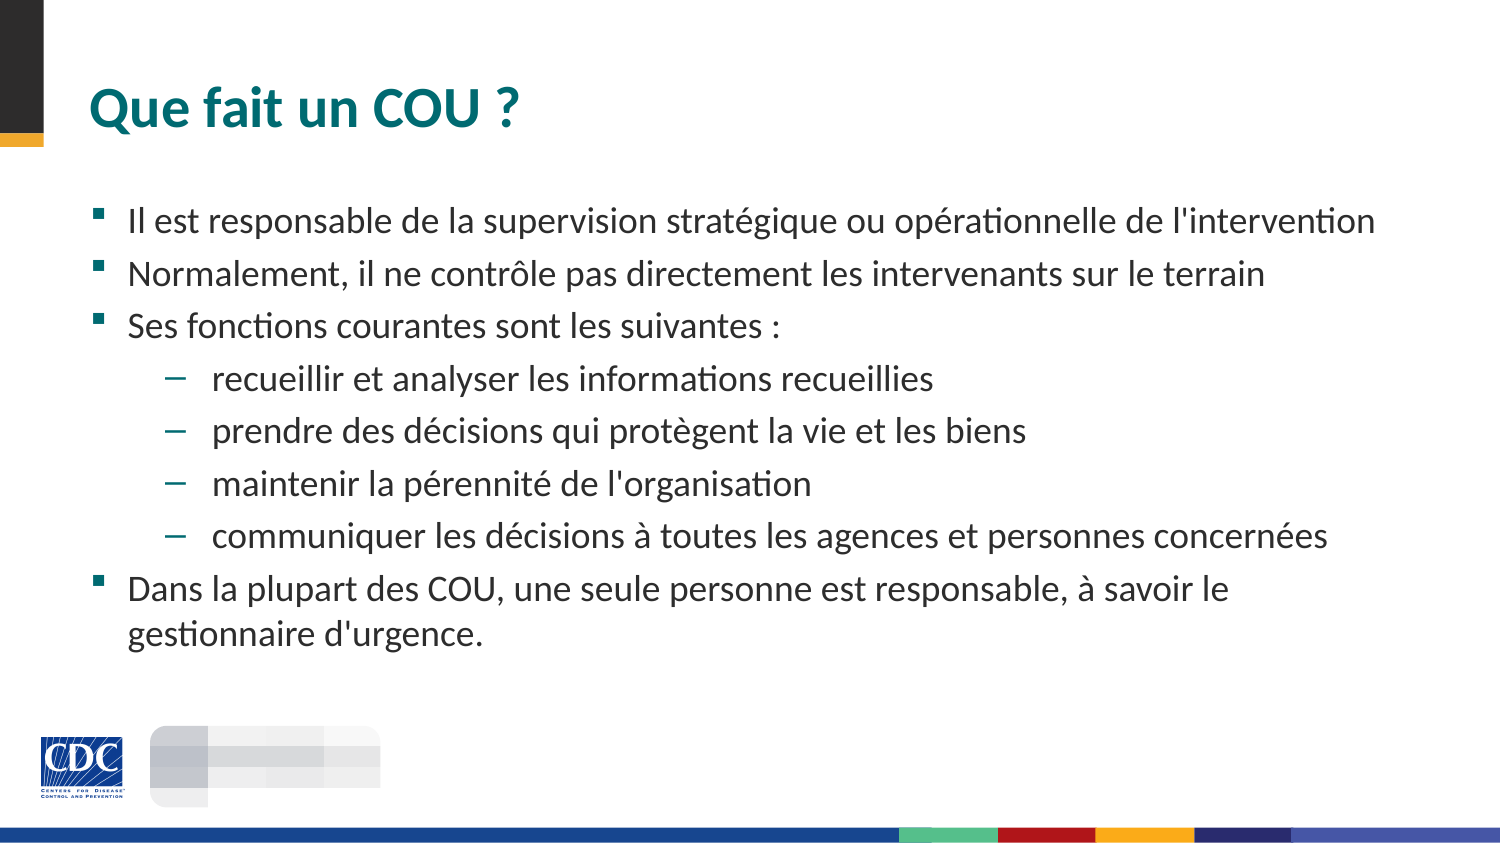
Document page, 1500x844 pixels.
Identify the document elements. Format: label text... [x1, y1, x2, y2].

title Que fait un COU ? [75, 33, 1425, 147]
picture [41, 737, 125, 798]
list Il est responsable de la supervision stratégique ou opérationnelle de l'intervention Normalement, il ne contrôle pas directement les intervenants sur le terrain Ses fonctions courantes sont les suivantes : recueillir et analyser les informations recueillies prendre des décisions qui protègent la vie et les biens maintenir la pérennité de l'organisation communiquer les décisions à toutes les agences et personnes concernées Dans la plupart des COU, une seule personne est responsable, à savoir le gestionnaire d'urgence. [75, 188, 1414, 788]
